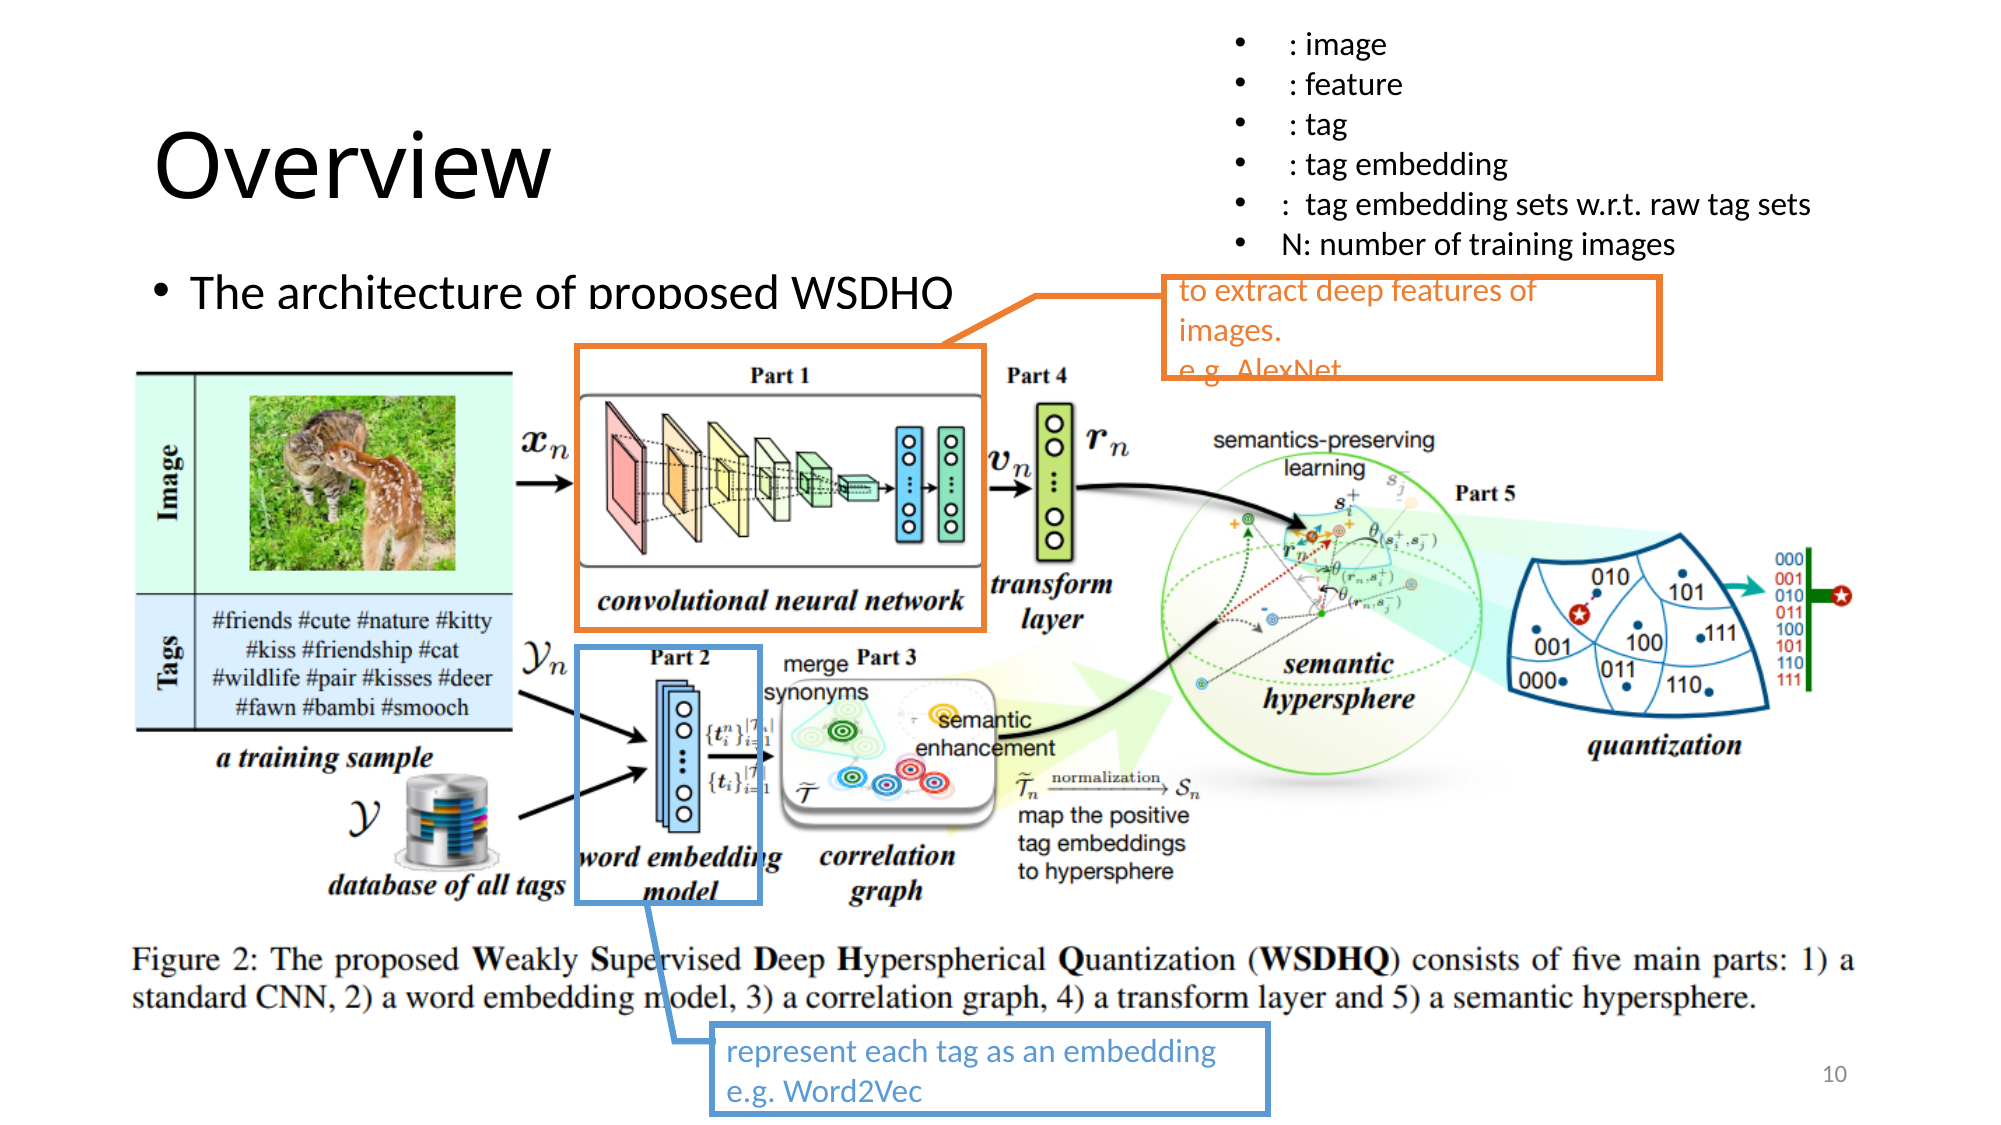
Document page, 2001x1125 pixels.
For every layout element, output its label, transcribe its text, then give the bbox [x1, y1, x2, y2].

title Overview [137, 59, 1863, 221]
list The architecture of proposed WSDHQ [137, 221, 1863, 309]
slide_number 10 [1412, 1043, 1863, 1103]
picture [68, 309, 1932, 1043]
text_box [576, 276, 1660, 630]
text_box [576, 646, 1269, 1115]
